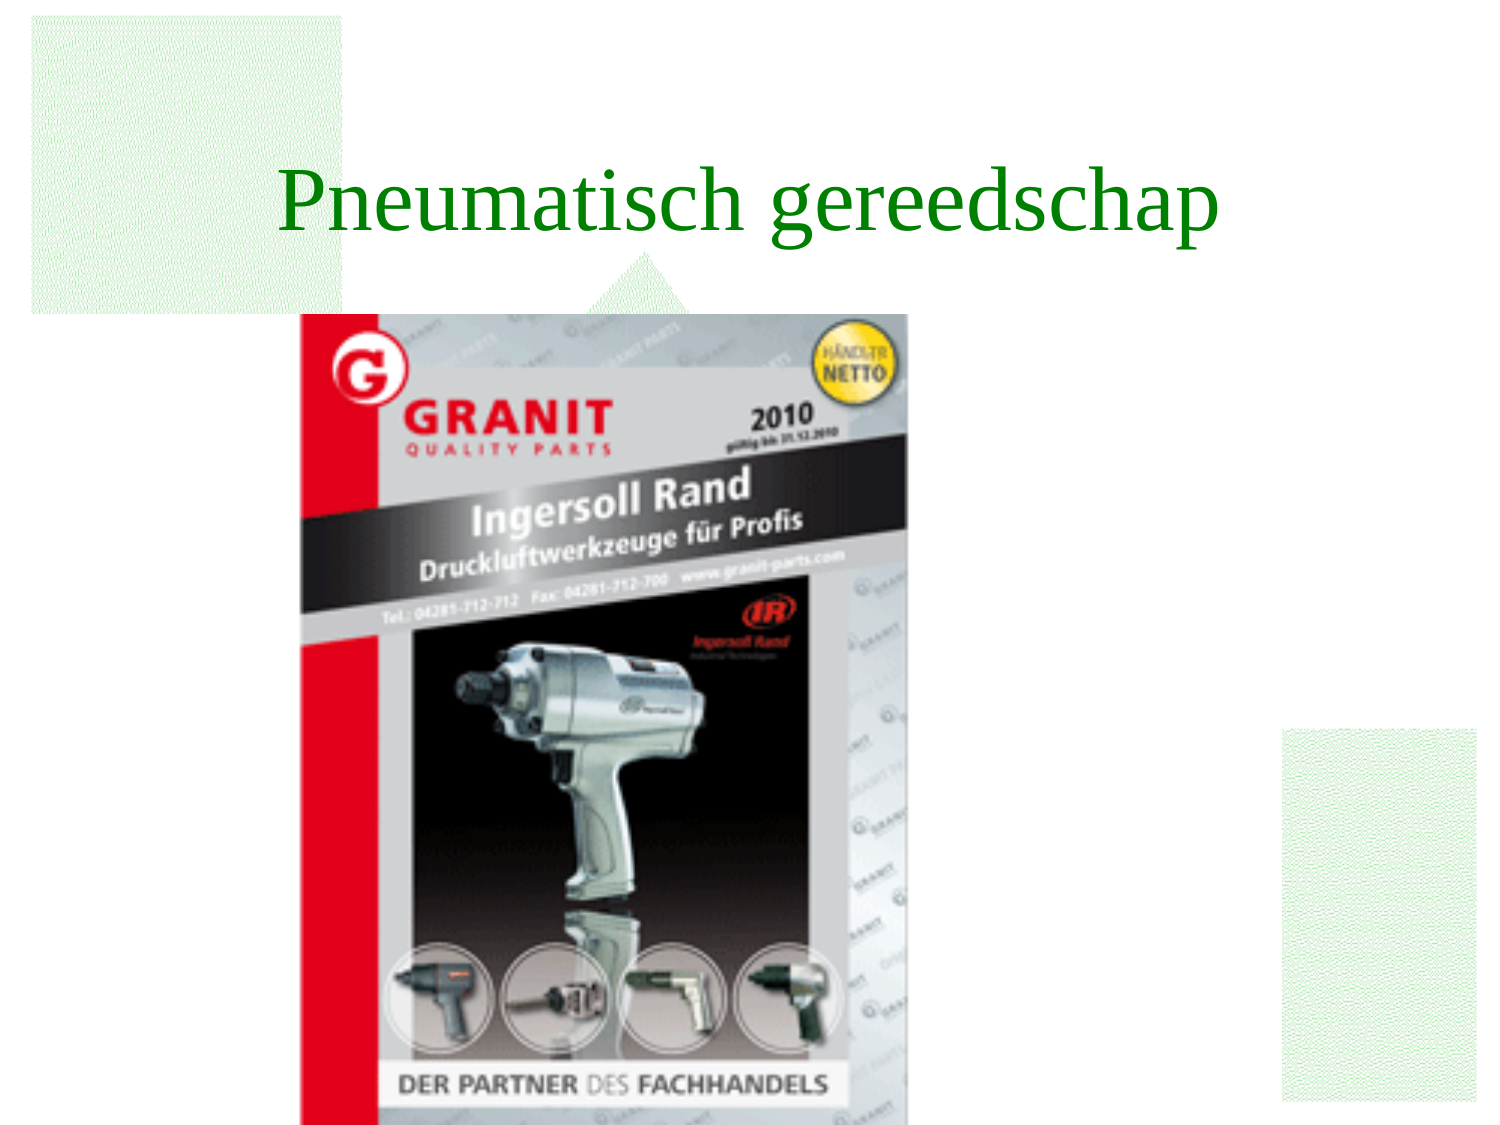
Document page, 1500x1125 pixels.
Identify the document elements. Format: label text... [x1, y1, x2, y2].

title Pneumatisch gereedschap [112, 99, 1388, 288]
picture [0, 0, 1500, 1125]
slide_number 11 [1286, 1024, 1388, 1101]
